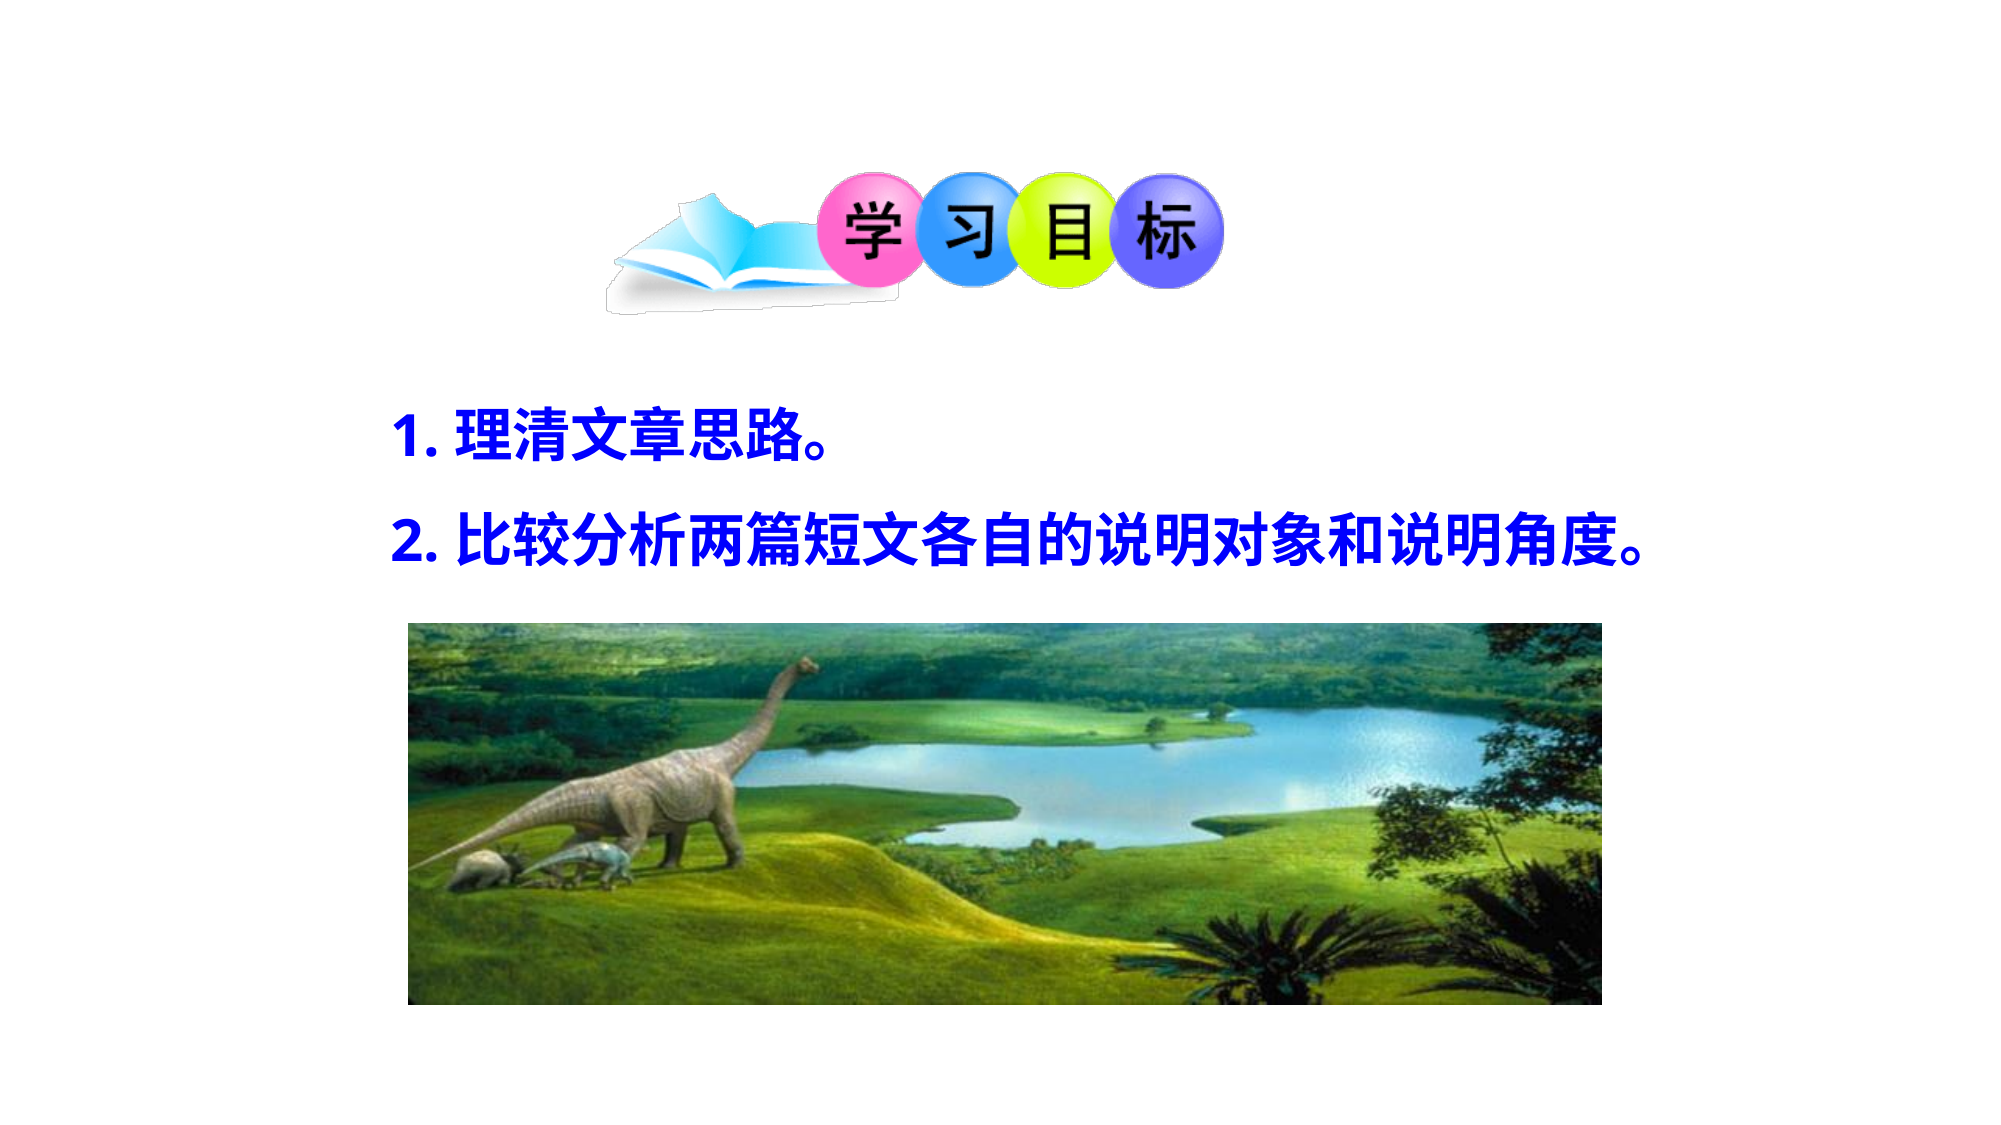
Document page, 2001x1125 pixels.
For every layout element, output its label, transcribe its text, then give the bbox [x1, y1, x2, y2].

picture [593, 154, 1238, 324]
picture [407, 623, 1602, 1005]
text_box 1.理清文章思路。 2.比较分析两篇短文各自的说明对象和说明角度。 [375, 355, 1714, 581]
